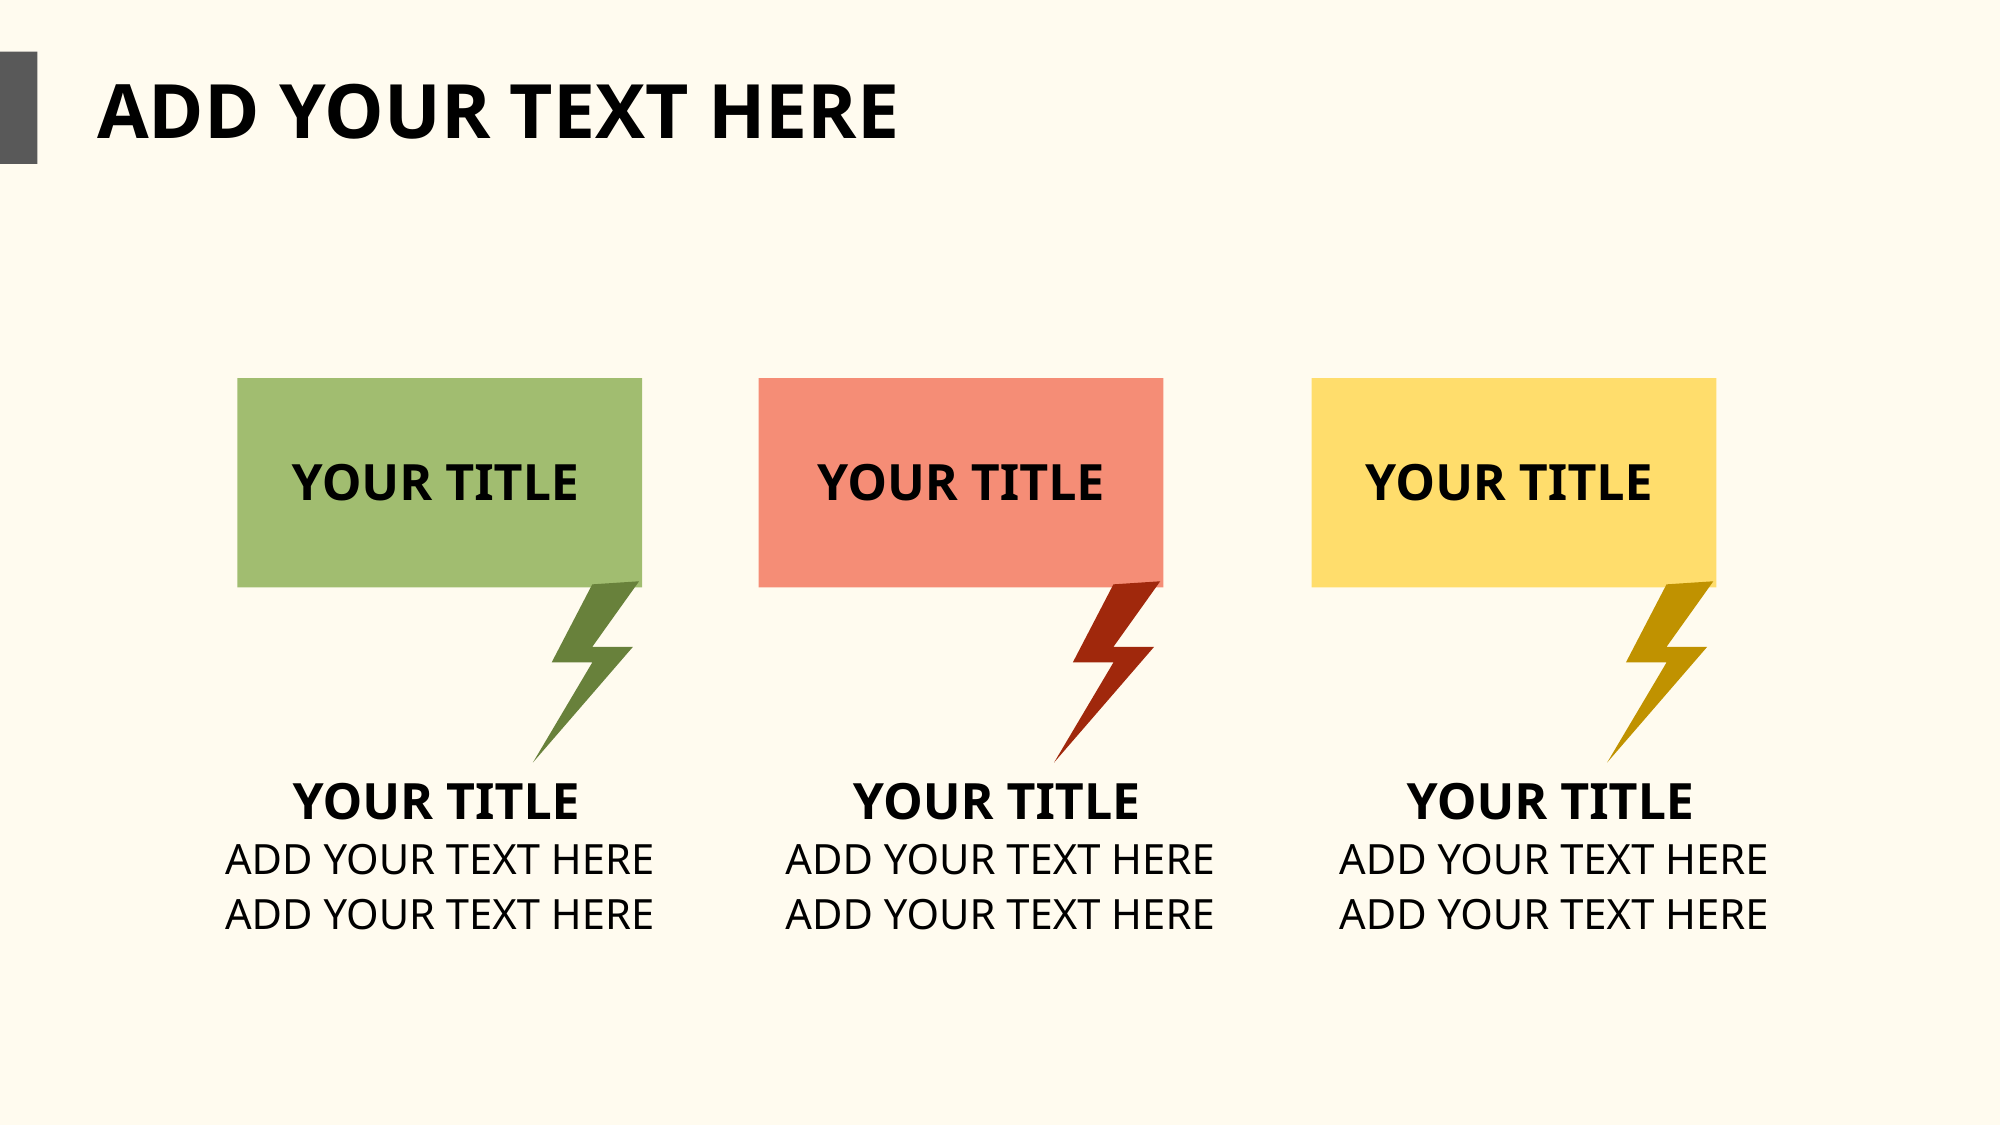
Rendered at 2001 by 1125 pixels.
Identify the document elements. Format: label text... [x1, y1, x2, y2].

text_box [0, 51, 38, 165]
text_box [197, 762, 683, 946]
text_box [237, 378, 643, 762]
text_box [757, 762, 1243, 946]
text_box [1311, 378, 1717, 762]
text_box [1311, 762, 1797, 946]
text_box ADD YOUR TEXT HERE [82, 55, 915, 161]
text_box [758, 378, 1164, 762]
